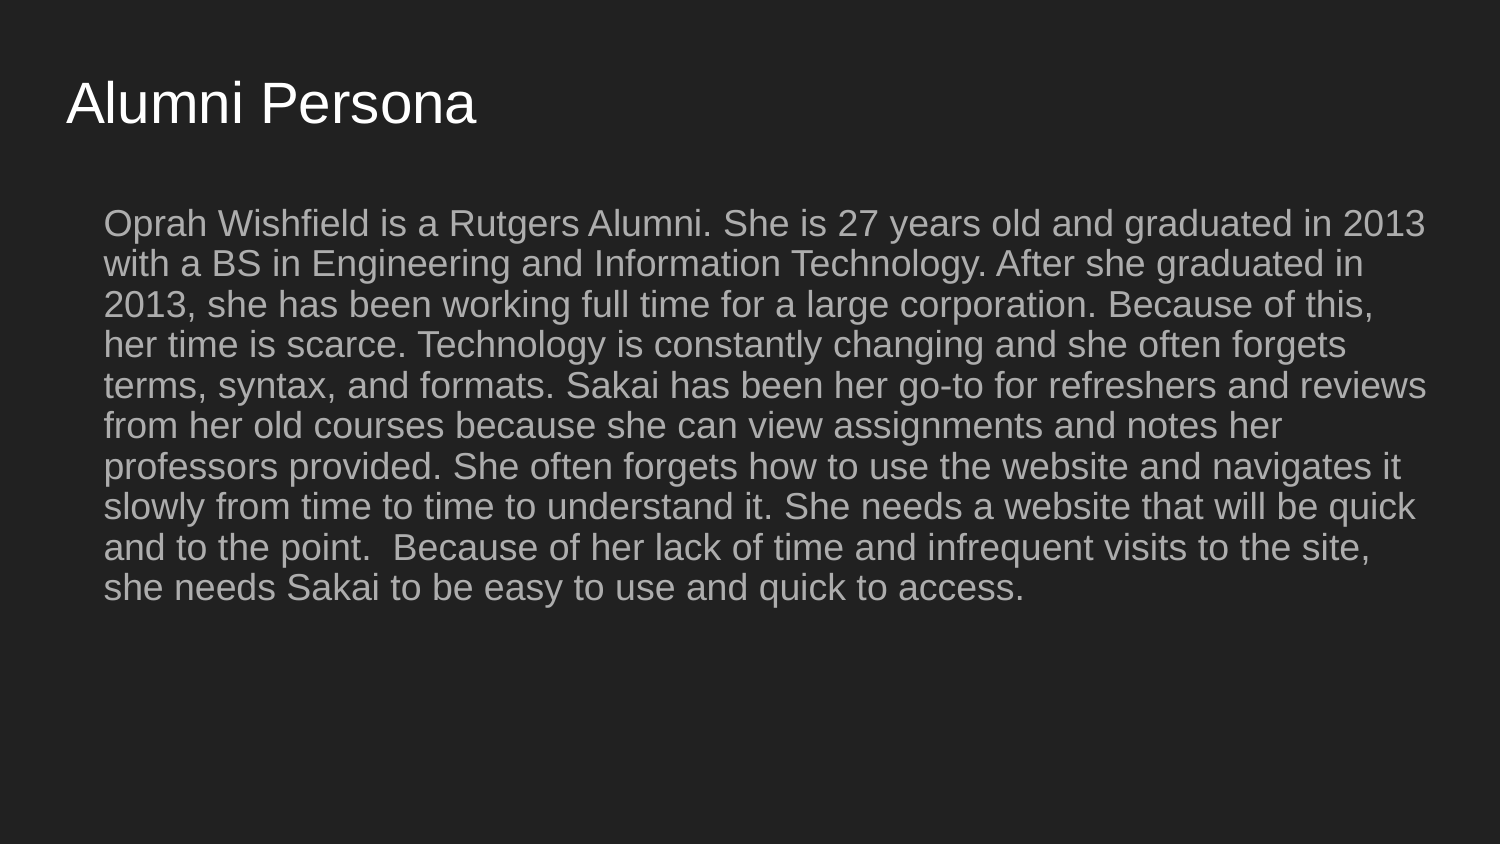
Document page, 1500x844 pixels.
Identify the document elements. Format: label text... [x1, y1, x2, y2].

list Oprah Wishfield is a Rutgers Alumni. She is 27 years old and graduated in 2013 with a BS in Engineering and Information Technology. After she graduated in 2013, she has been working full time for a large corporation. Because of this, her time is scarce. Technology is constantly changing and she often forgets terms, syntax, and formats. Sakai has been her go-to for refreshers and reviews from her old courses because she can view assignments and notes her professors provided. She often forgets how to use the website and navigates it slowly from time to time to understand it. She needs a website that will be quick and to the point. Because of her lack of time and infrequent visits to the site, she needs Sakai to be easy to use and quick to access. [51, 189, 1449, 750]
title Alumni Persona [51, 50, 1449, 145]
